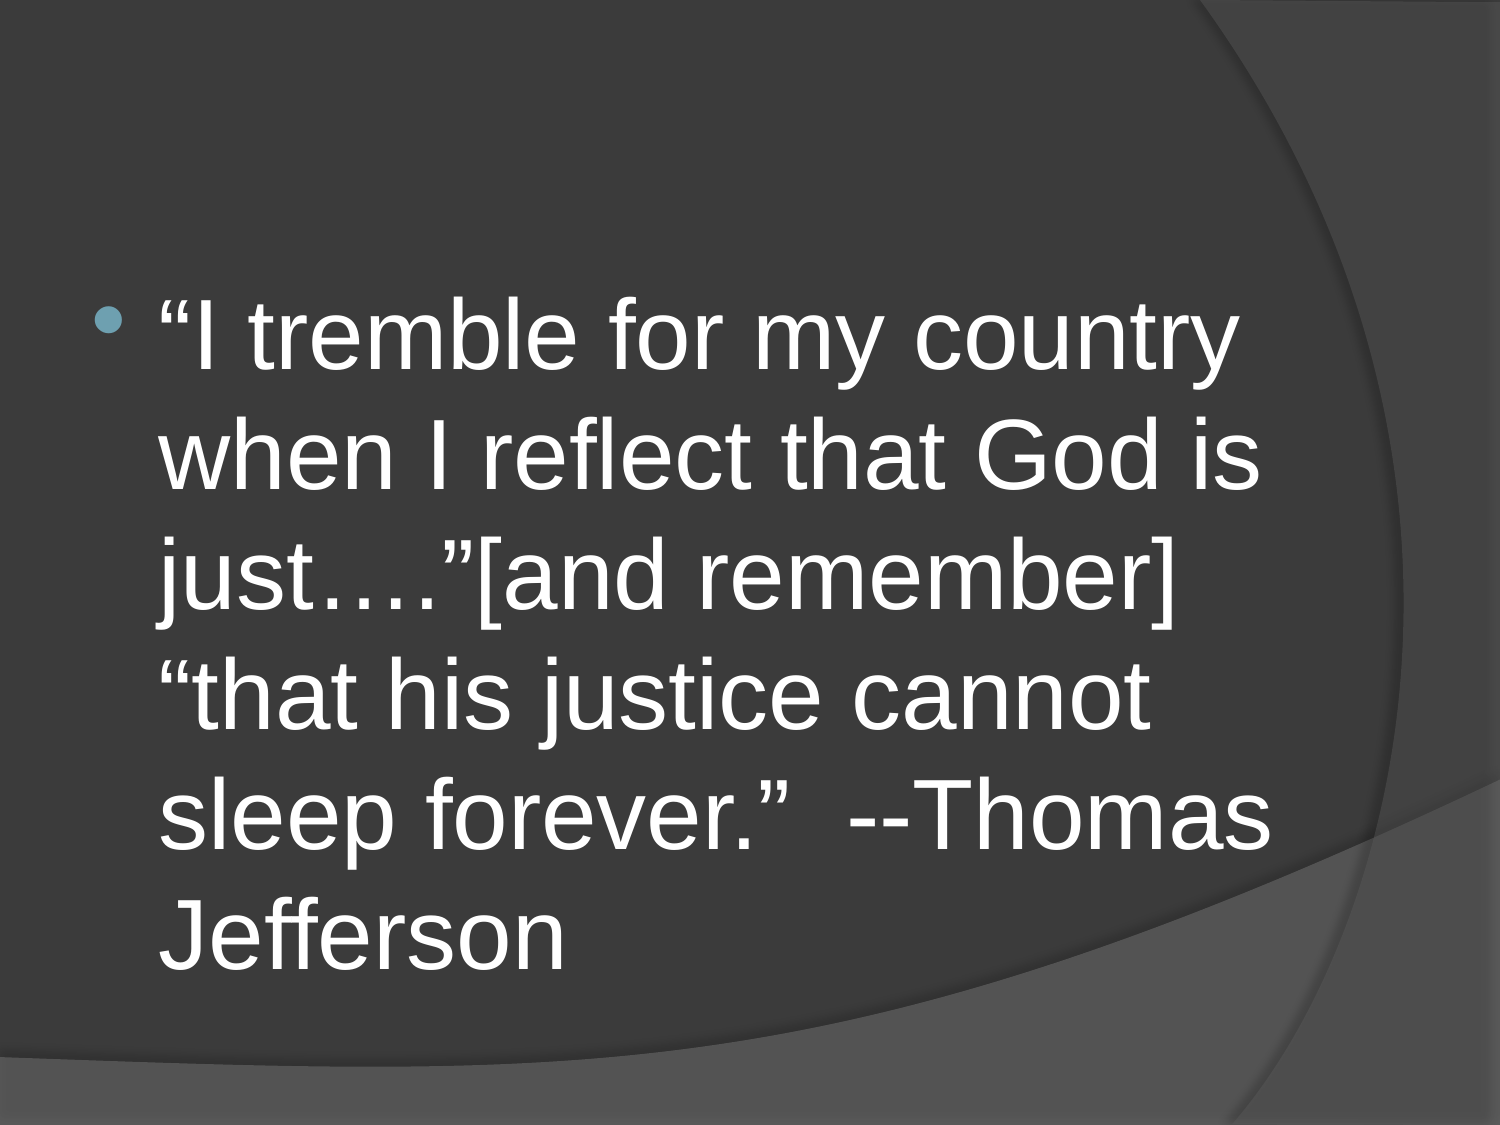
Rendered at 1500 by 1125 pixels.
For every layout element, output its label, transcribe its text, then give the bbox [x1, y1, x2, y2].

list “I tremble for my country when I reflect that God is just….”[and remember] “that his justice cannot sleep forever.” --Thomas Jefferson [75, 262, 1300, 1005]
